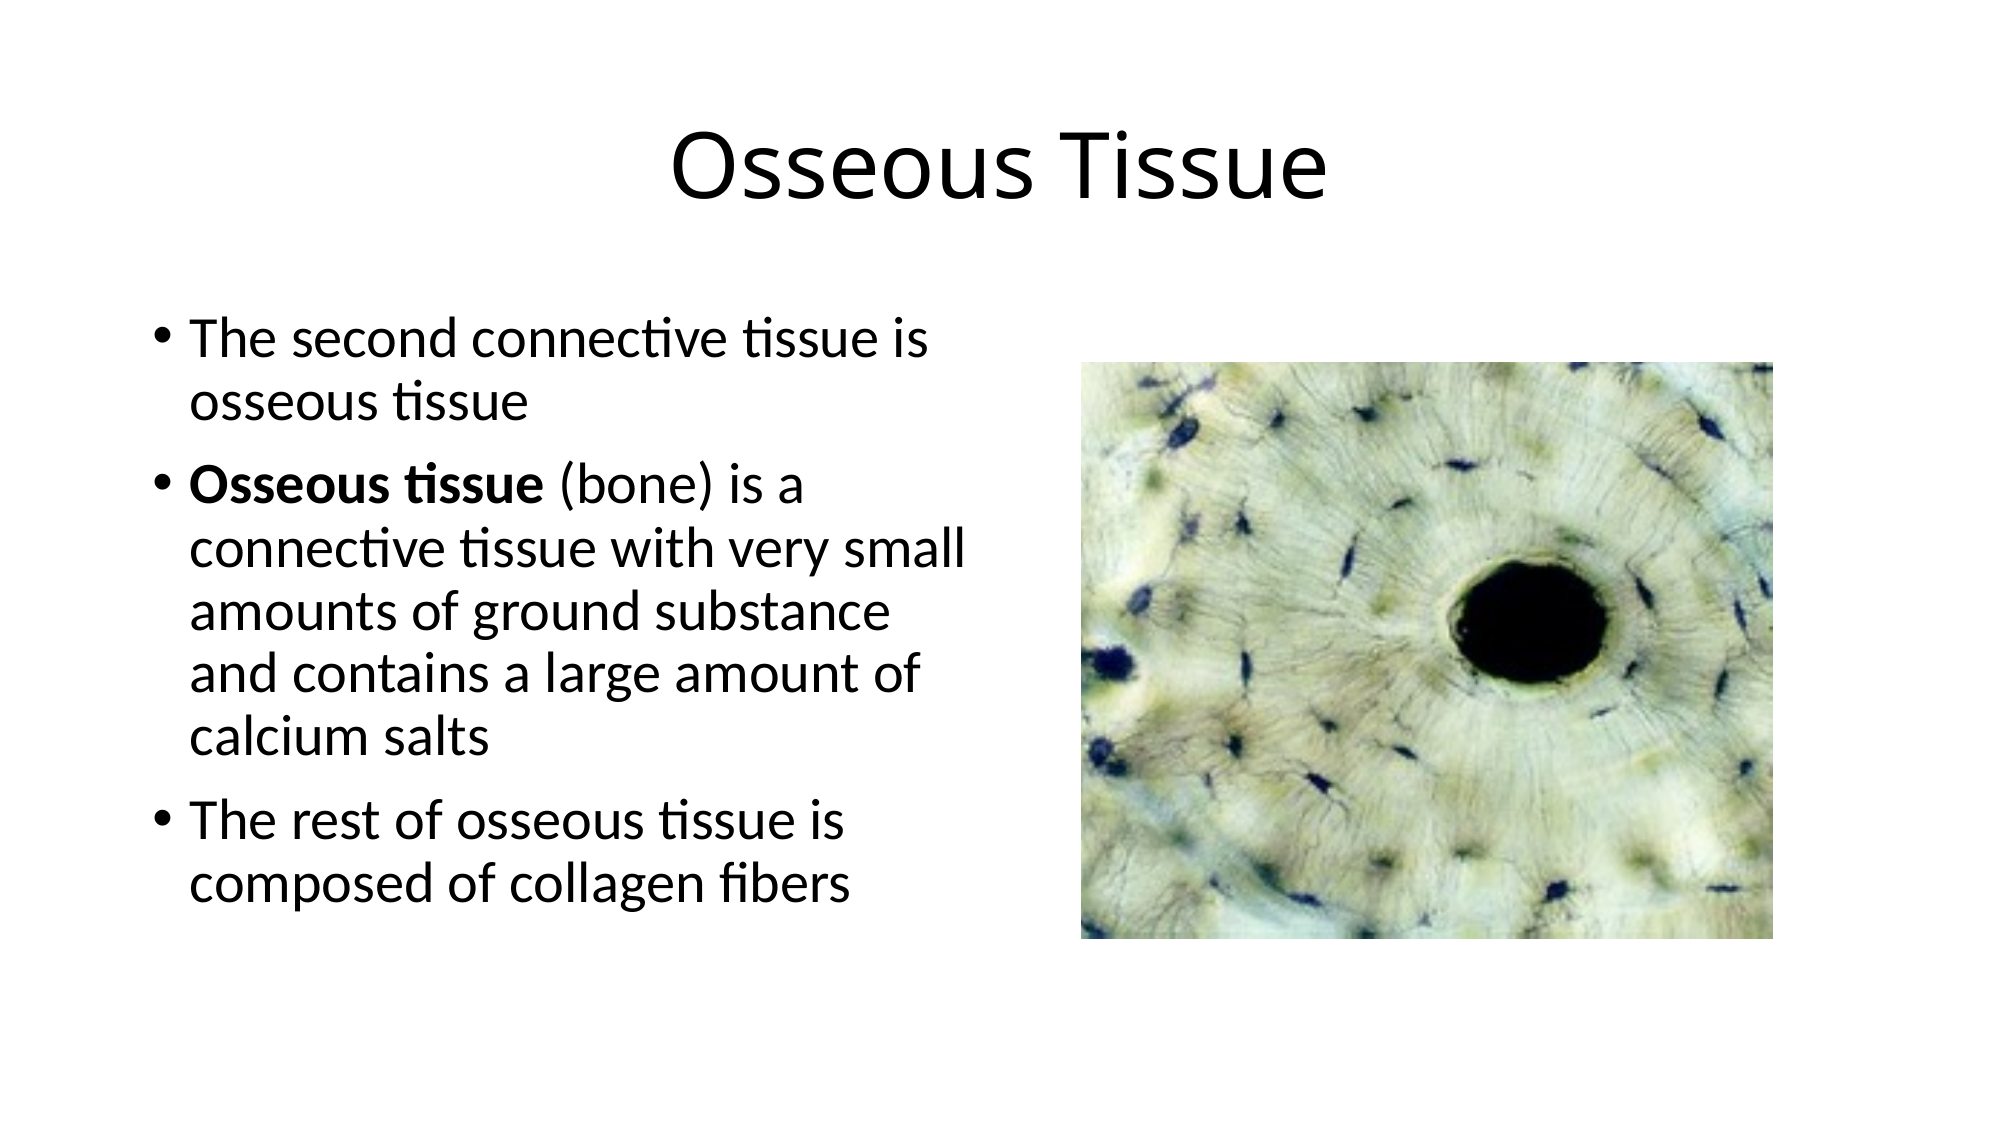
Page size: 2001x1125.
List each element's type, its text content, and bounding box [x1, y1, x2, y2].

picture [1081, 362, 1773, 939]
list The second connective tissue is osseous tissue Osseous tissue (bone) is a connective tissue with very small amounts of ground substance and contains a large amount of calcium salts The rest of osseous tissue is composed of collagen fibers [137, 299, 988, 1014]
title Osseous Tissue [137, 59, 1863, 278]
